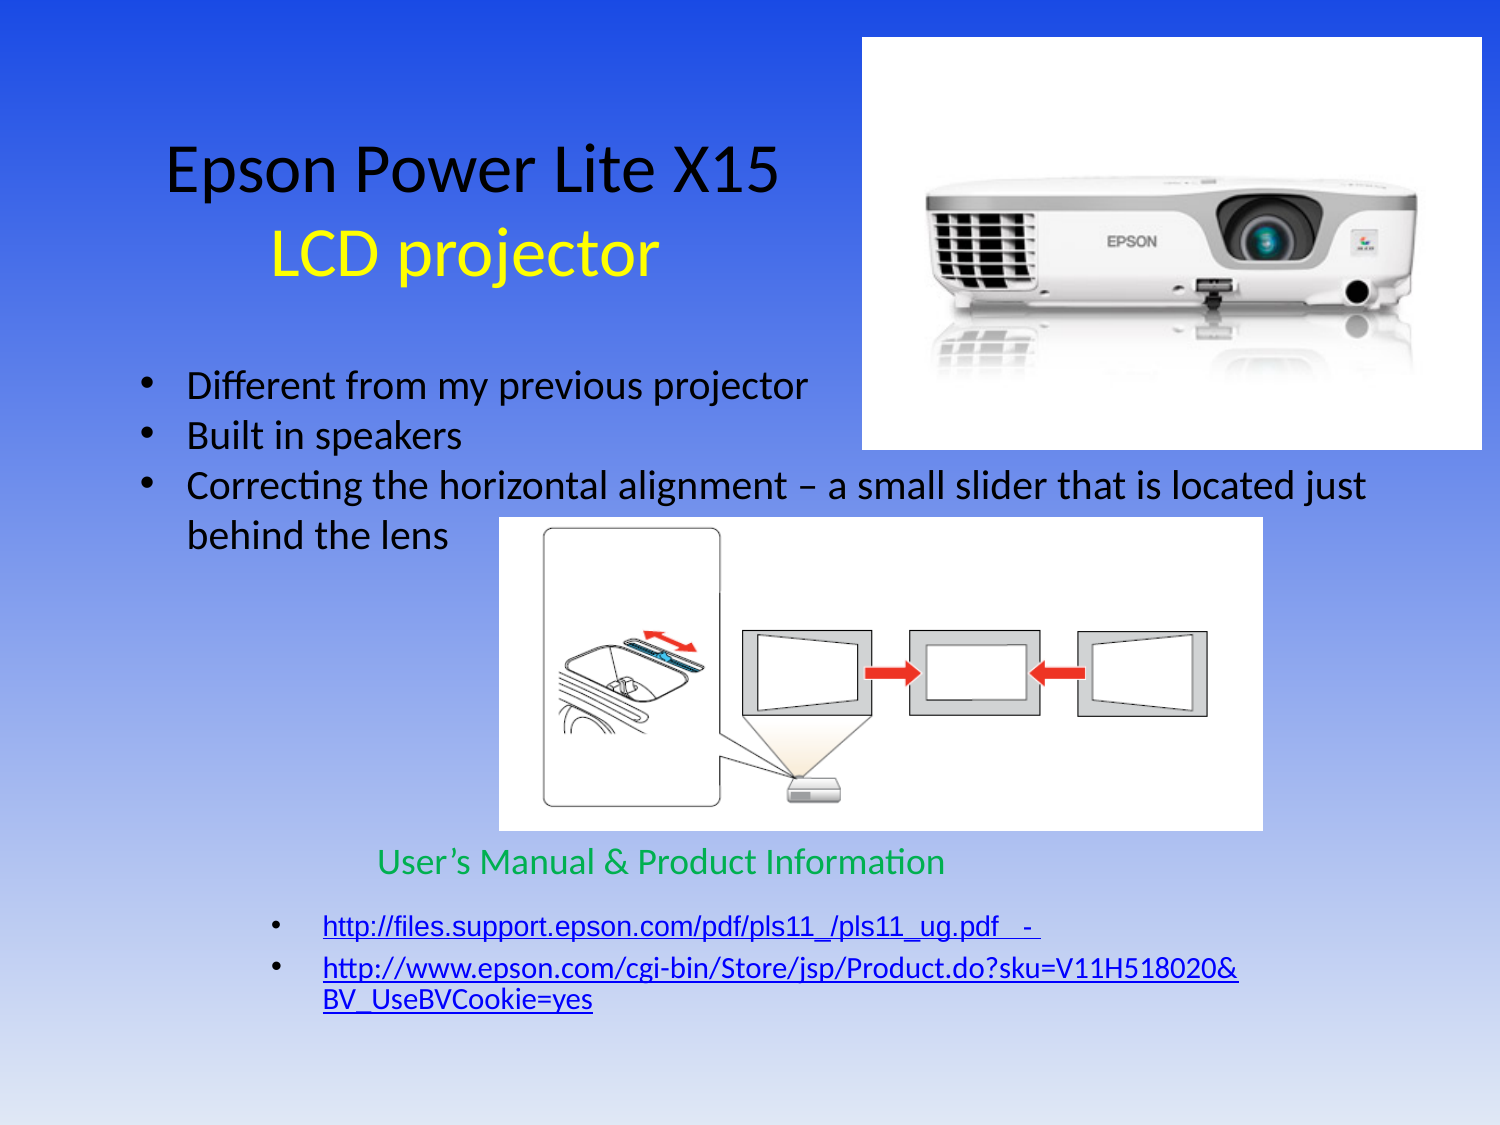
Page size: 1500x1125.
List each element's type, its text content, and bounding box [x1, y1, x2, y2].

text_box Different from my previous projector Built in speakers Correcting the horizontal alignment – a small slider that is located just behind the lens [124, 350, 1443, 615]
text_box User’s Manual & Product Information [362, 829, 1038, 890]
title Epson Power Lite X15 LCD projector [70, 112, 857, 300]
picture [499, 517, 1263, 832]
picture [862, 37, 1482, 451]
list http://files.support.epson.com/pdf/pls11_/pls11_ug.pdf - http://www.epson.com/cgi-bin/Store/jsp/Product.do?sku=V11H518020&BV_UseBVCookie=yes [256, 900, 1263, 1030]
